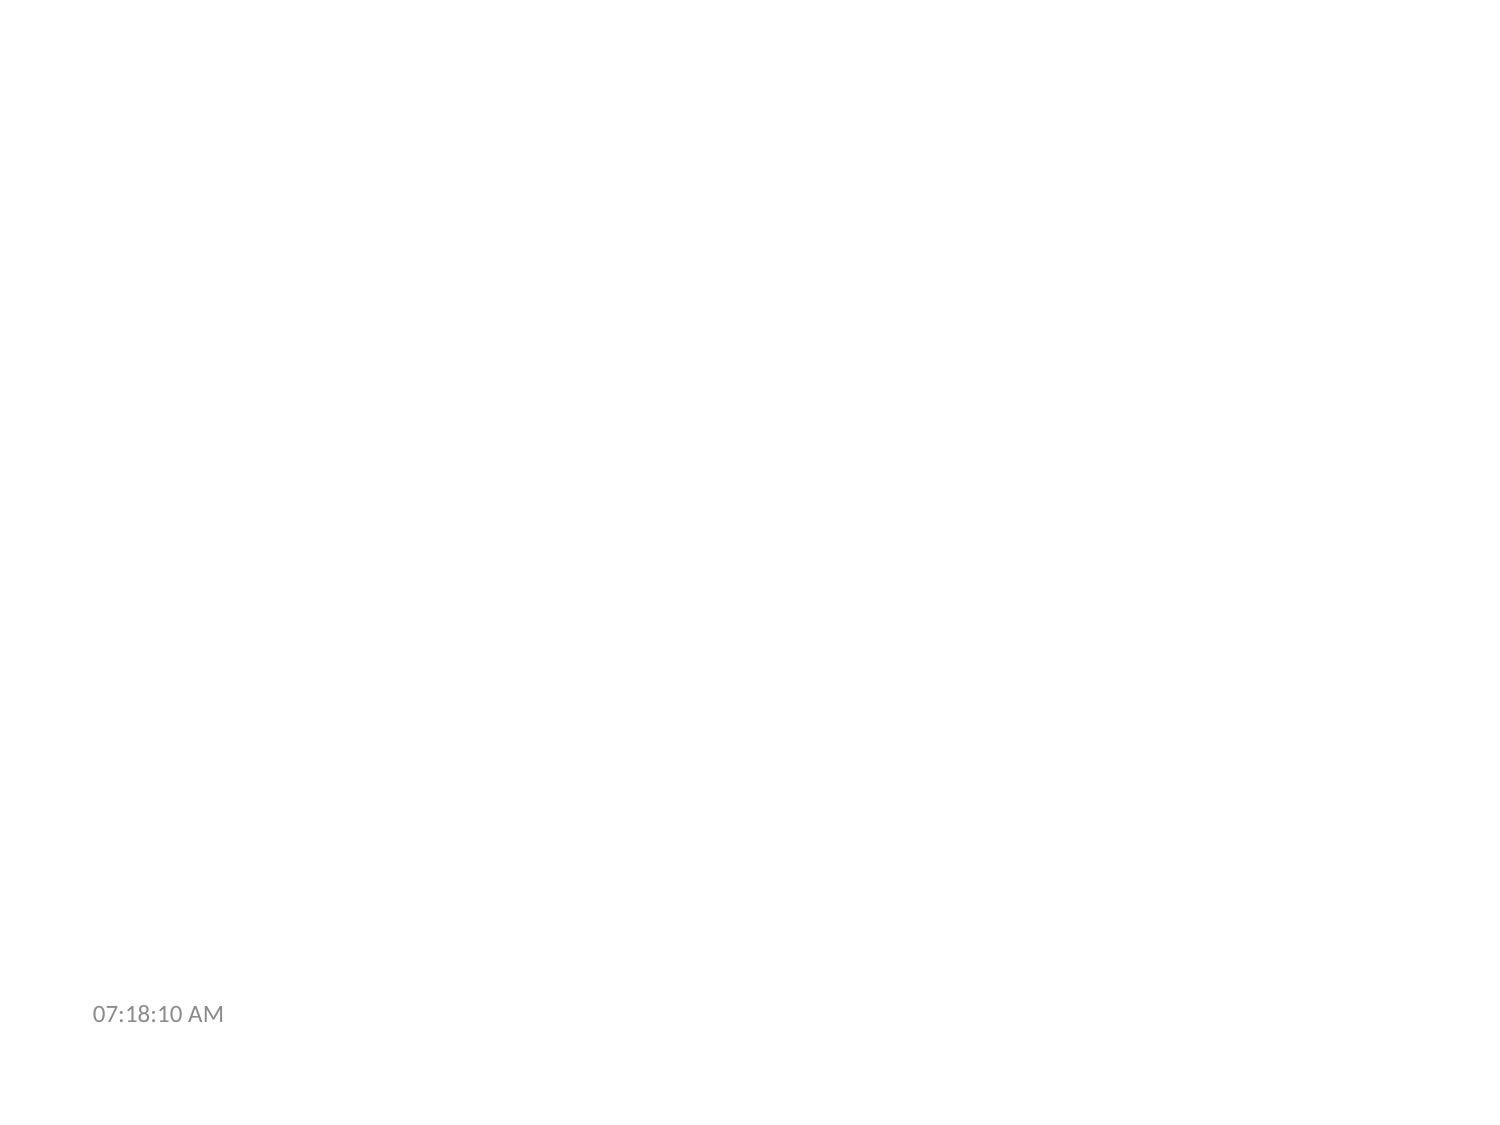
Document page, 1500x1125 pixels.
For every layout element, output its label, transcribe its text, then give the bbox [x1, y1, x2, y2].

text_box 3:35:09 PM [77, 982, 428, 1043]
